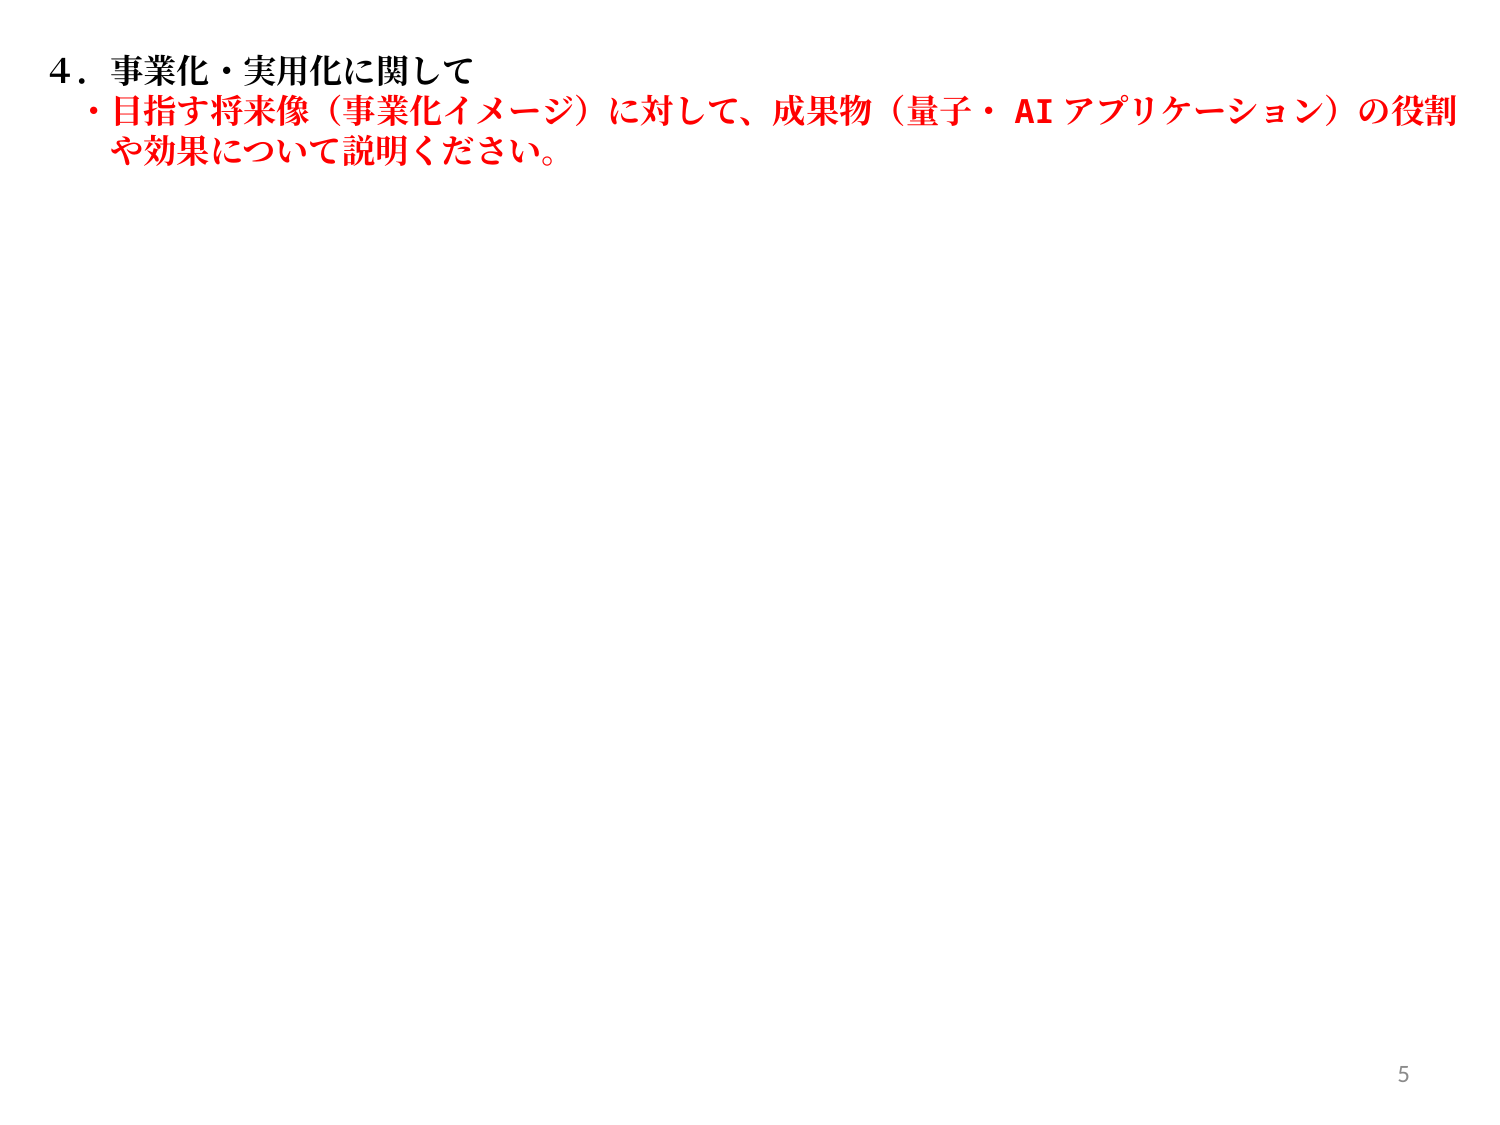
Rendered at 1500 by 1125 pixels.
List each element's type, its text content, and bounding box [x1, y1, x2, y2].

text_box ４．事業化・実用化に関して ・目指す将来像（事業化イメージ）に対して、成果物（量子・AIアプリケーション）の役割 や効果について説明ください。 [29, 42, 1495, 551]
slide_number 5 [1074, 1042, 1425, 1103]
